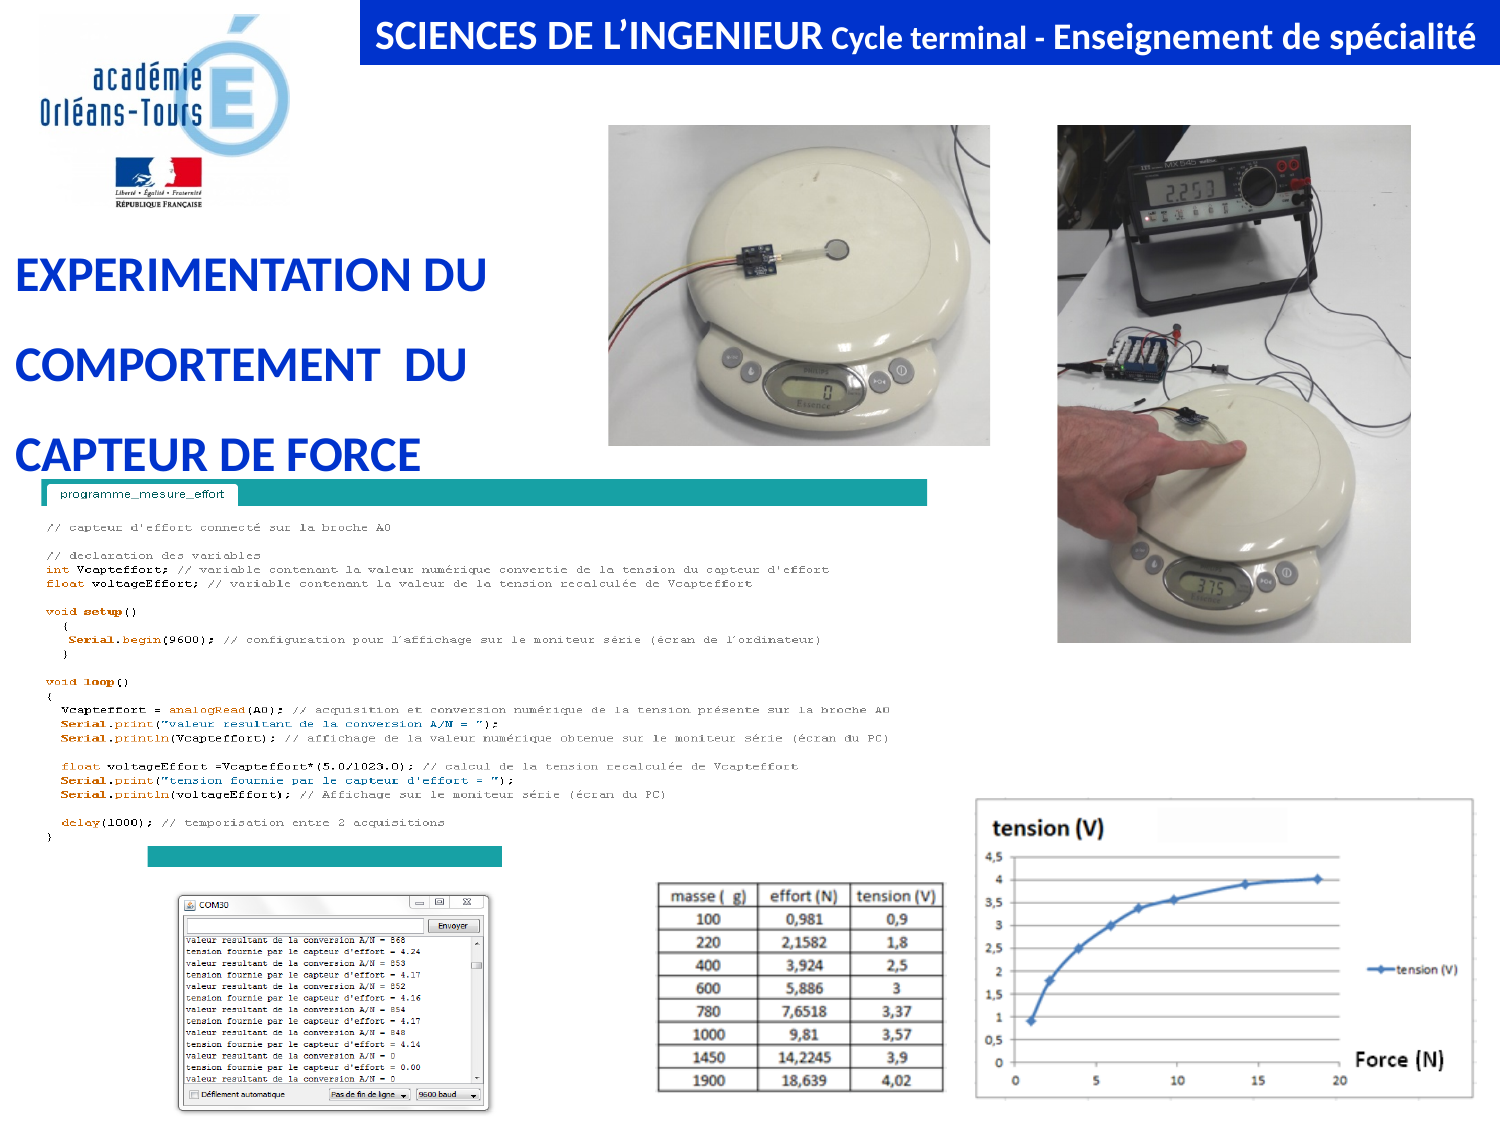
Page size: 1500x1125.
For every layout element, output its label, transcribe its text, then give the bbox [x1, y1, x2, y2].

picture [38, 13, 290, 208]
picture [974, 797, 1477, 1101]
picture [975, 206, 1493, 561]
picture [638, 94, 960, 477]
text_box EXPERIMENTATION DU COMPORTEMENT DU CAPTEUR DE FORCE [0, 203, 538, 489]
text_box SCIENCES DE L’INGENIEUR Cycle terminal - Enseignement de spécialité [360, 0, 1500, 65]
picture [655, 881, 947, 1095]
picture [40, 479, 928, 1125]
